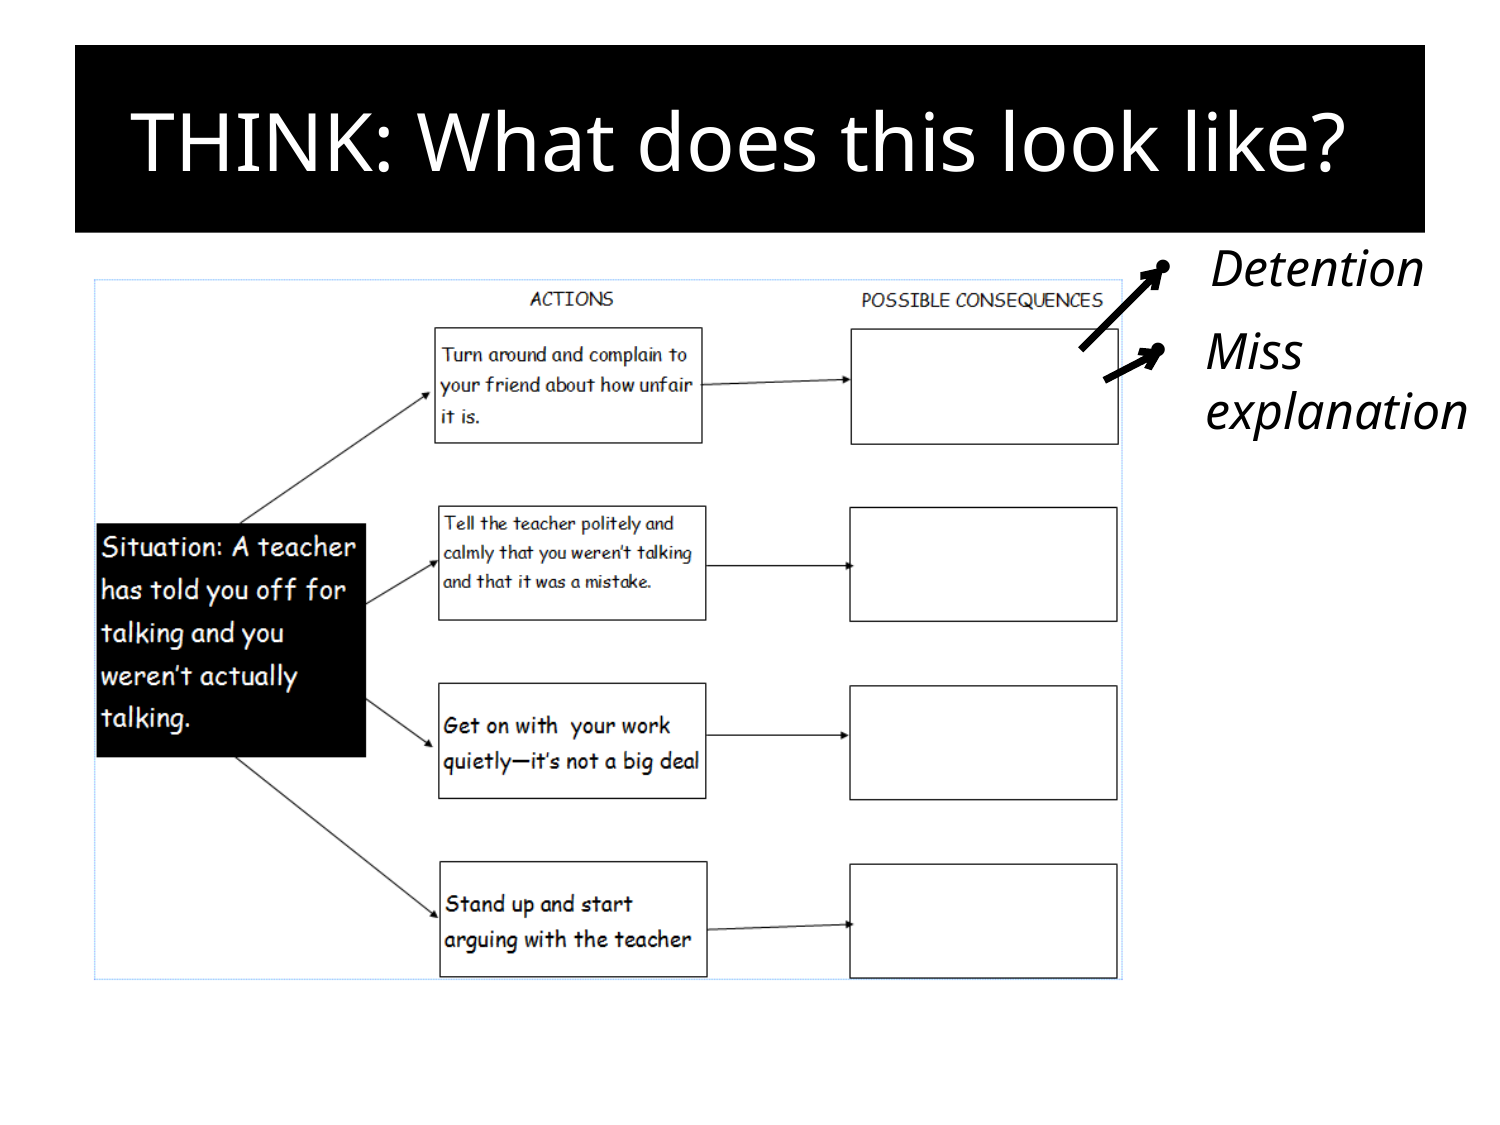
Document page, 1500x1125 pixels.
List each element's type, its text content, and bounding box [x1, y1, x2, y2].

text_box Detention [1139, 229, 1474, 304]
picture [76, 266, 1150, 1000]
title THINK: What does this look like? [75, 45, 1425, 233]
text_box Miss explanation [1155, 312, 1500, 447]
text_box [1080, 266, 1164, 350]
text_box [1104, 349, 1164, 381]
